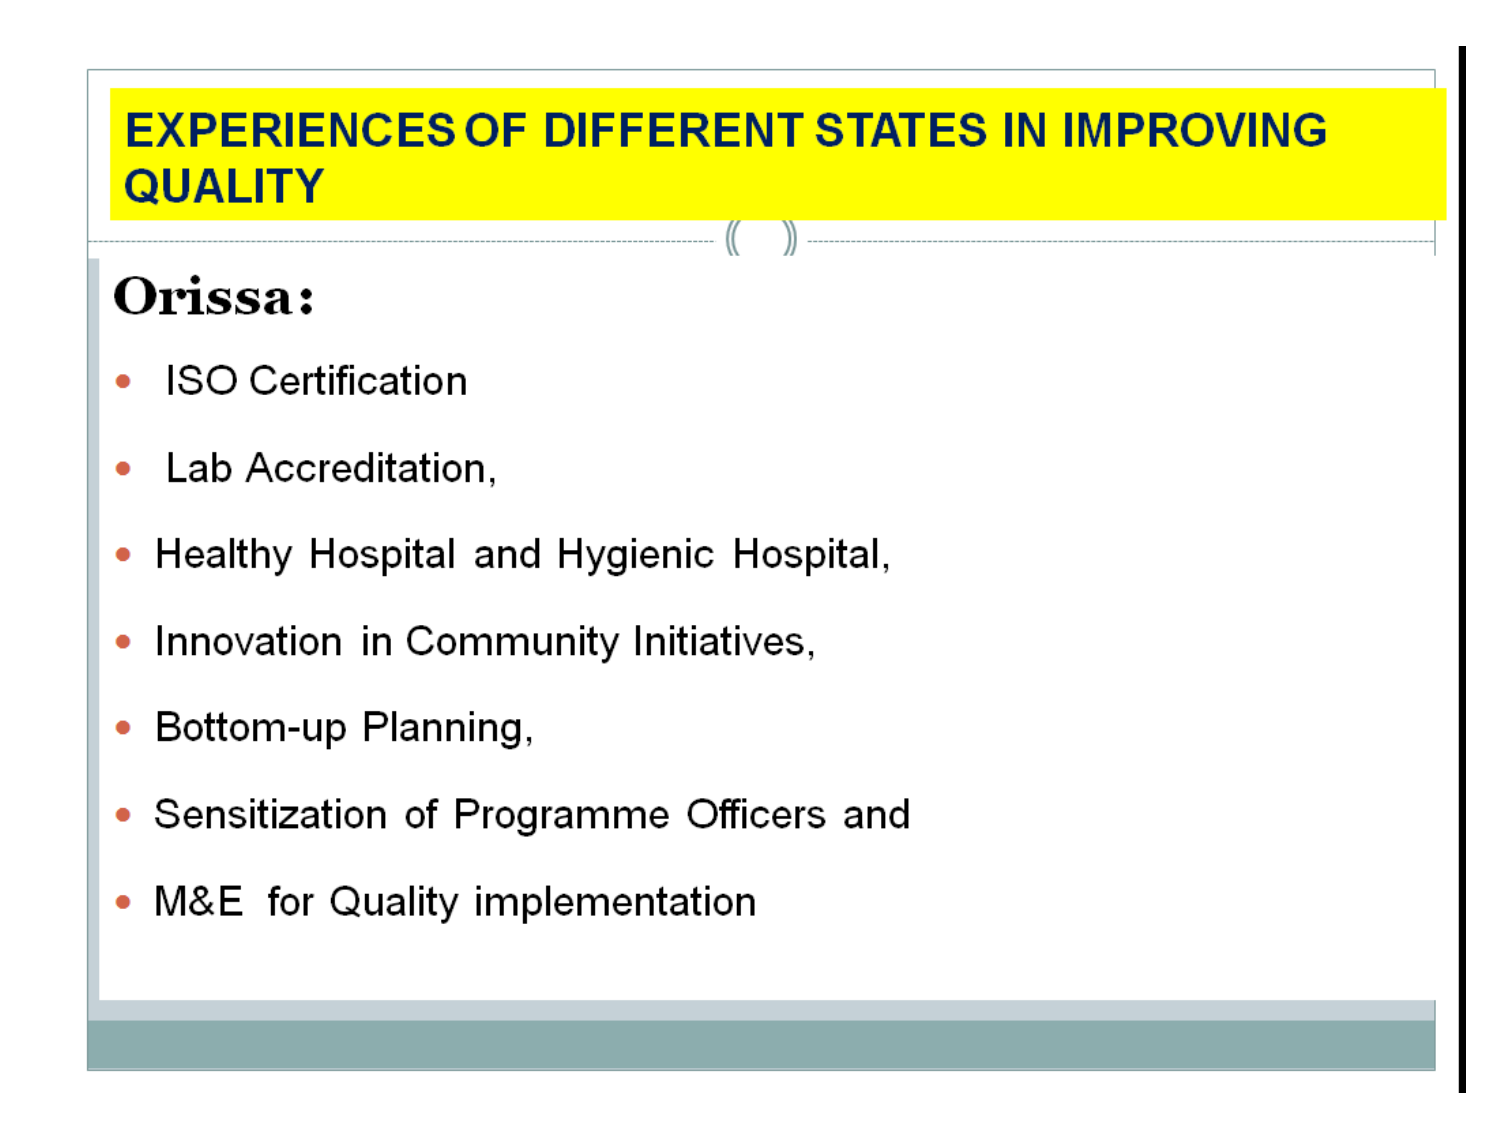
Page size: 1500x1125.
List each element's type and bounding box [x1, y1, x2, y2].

list [74, 46, 1467, 1093]
